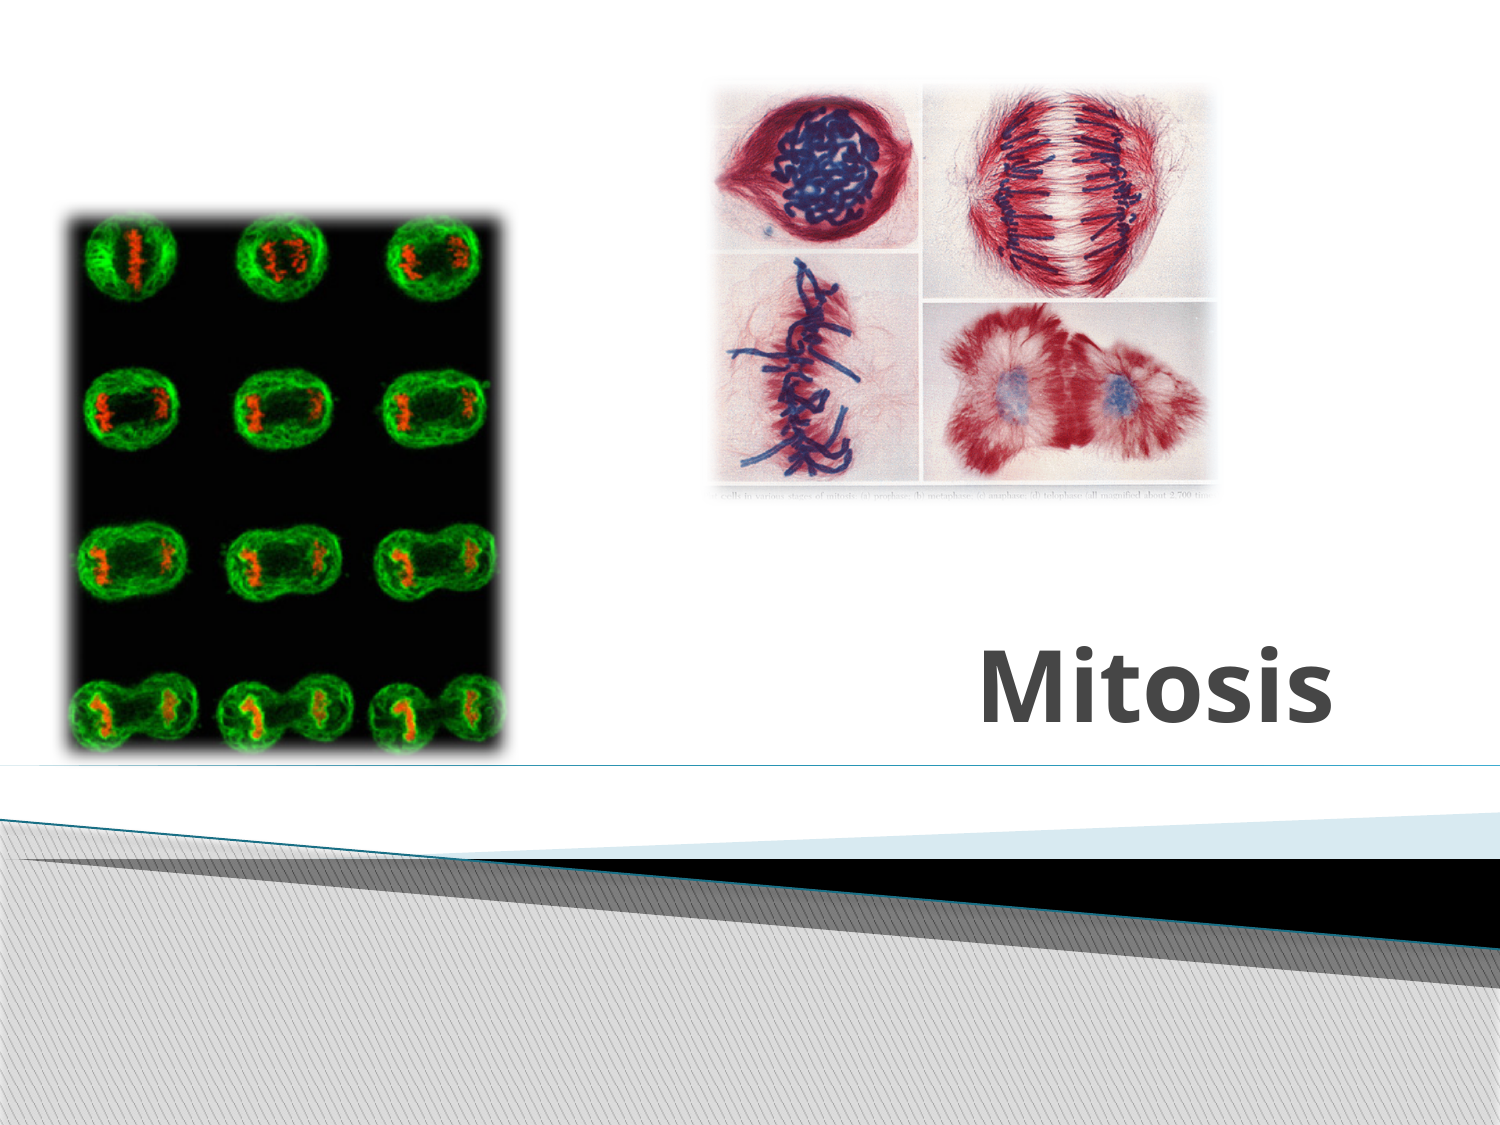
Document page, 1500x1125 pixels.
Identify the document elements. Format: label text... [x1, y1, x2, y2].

picture [5, 859, 1500, 989]
picture [0, 199, 519, 769]
picture [699, 74, 1226, 507]
title Mitosis [937, 587, 1350, 751]
